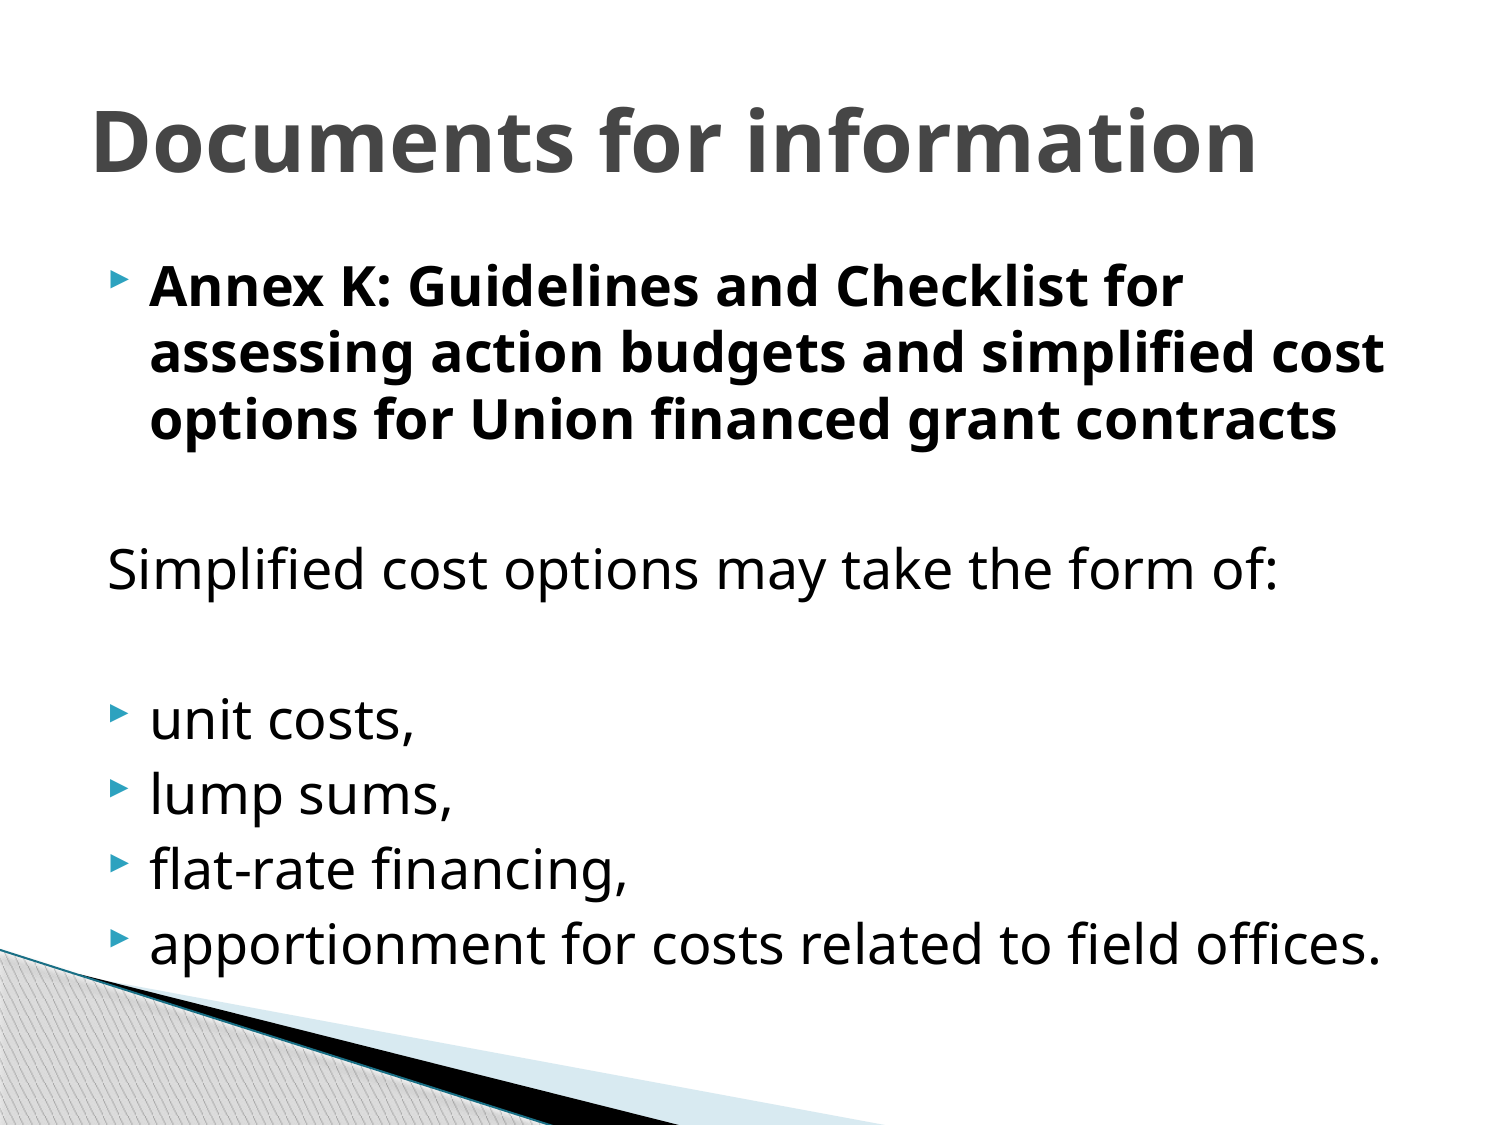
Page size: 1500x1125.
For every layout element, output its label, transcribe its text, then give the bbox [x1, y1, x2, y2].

list Annex K: Guidelines and Checklist for assessing action budgets and simplified cost options for Union financed grant contracts Simplified cost options may take the form of: unit costs, lump sums, flat-rate financing, apportionment for costs related to field offices. [75, 243, 1425, 986]
title Documents for information [75, 45, 1425, 233]
